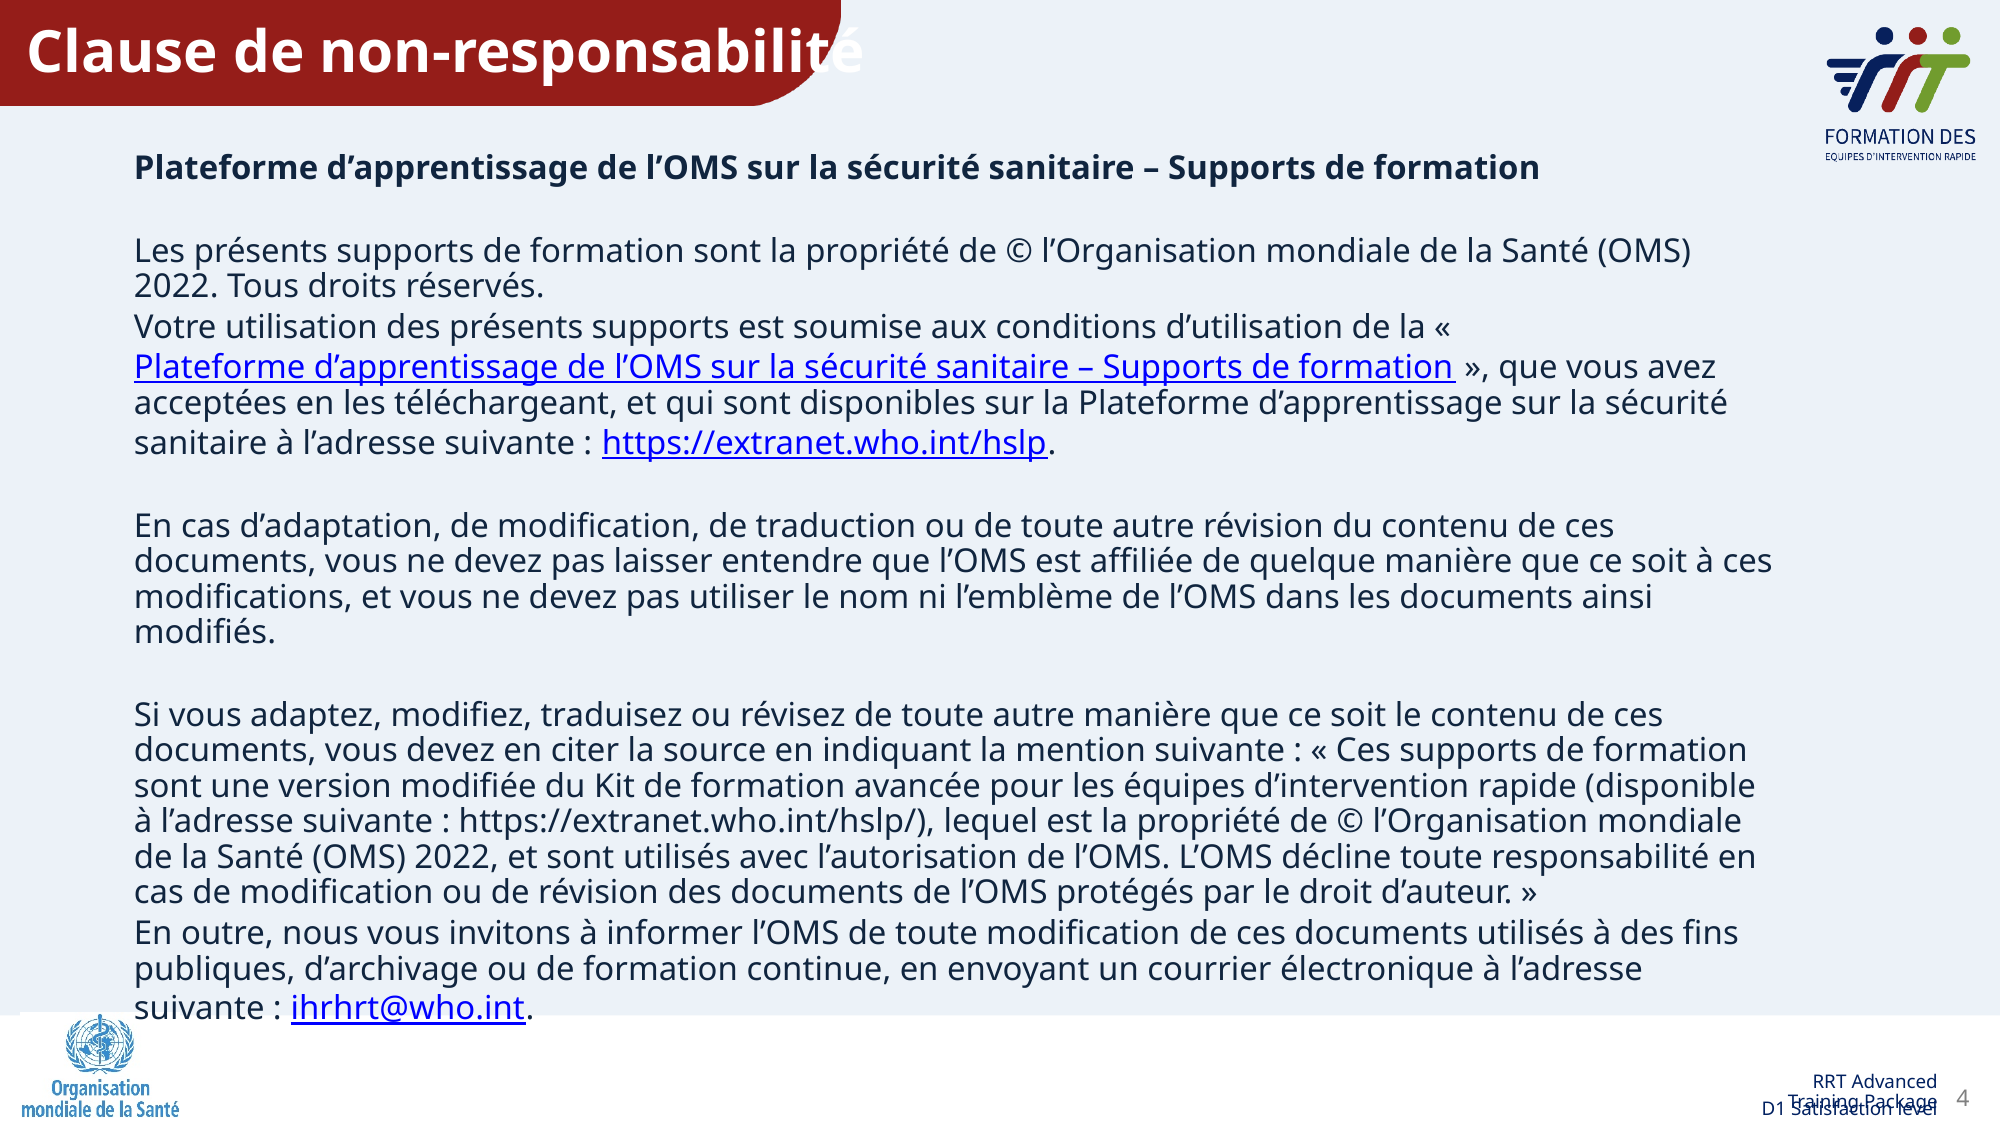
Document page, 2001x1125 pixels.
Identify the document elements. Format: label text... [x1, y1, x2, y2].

picture [20, 1012, 180, 1118]
picture [0, 0, 841, 106]
picture [1825, 26, 1976, 162]
list Plateforme d’apprentissage de l’OMS sur la sécurité sanitaire – Supports de formation​ Les présents supports de formation sont la propriété de © l’Organisation mondiale de la Santé (OMS) 2022. Tous droits réservés.​ Votre utilisation des présents supports est soumise aux conditions d’utilisation de la « Plateforme d’apprentissage de l’OMS sur la sécurité sanitaire – Supports de formation », que vous avez acceptées en les téléchargeant, et qui sont disponibles sur la Plateforme d’apprentissage sur la sécurité sanitaire à l’adresse suivante : https://extranet.who.int/hslp. ​ ​ En cas d’adaptation, de modification, de traduction ou de toute autre révision du contenu de ces documents, vous ne devez pas laisser entendre que l’OMS est affiliée de quelque manière que ce soit à ces modifications, et vous ne devez pas utiliser le nom ni l’emblème de l’OMS dans les documents ainsi modifiés. ​ ​ Si vous adaptez, modifiez, traduisez ou révisez de toute autre manière que ce soit le contenu de ces documents, vous devez en citer la source en indiquant la mention suivante : « Ces supports de formation sont une version modifiée du Kit de formation avancée pour les équipes d’intervention rapide (disponible à l’adresse suivante : https://extranet.who.int/hslp/), lequel est la propriété de © l’Organisation mondiale de la Santé (OMS) 2022, et sont utilisés avec l’autorisation de l’OMS. L’OMS décline toute responsabilité en cas de modification ou de révision des documents de l’OMS protégés par le droit d’auteur. » ​ En outre, nous vous invitons à informer l’OMS de toute modification de ces documents utilisés à des fins publiques, d’archivage ou de formation continue, en envoyant un courrier électronique à l’adresse suivante : ihrhrt@who.int. [133, 151, 1783, 1036]
